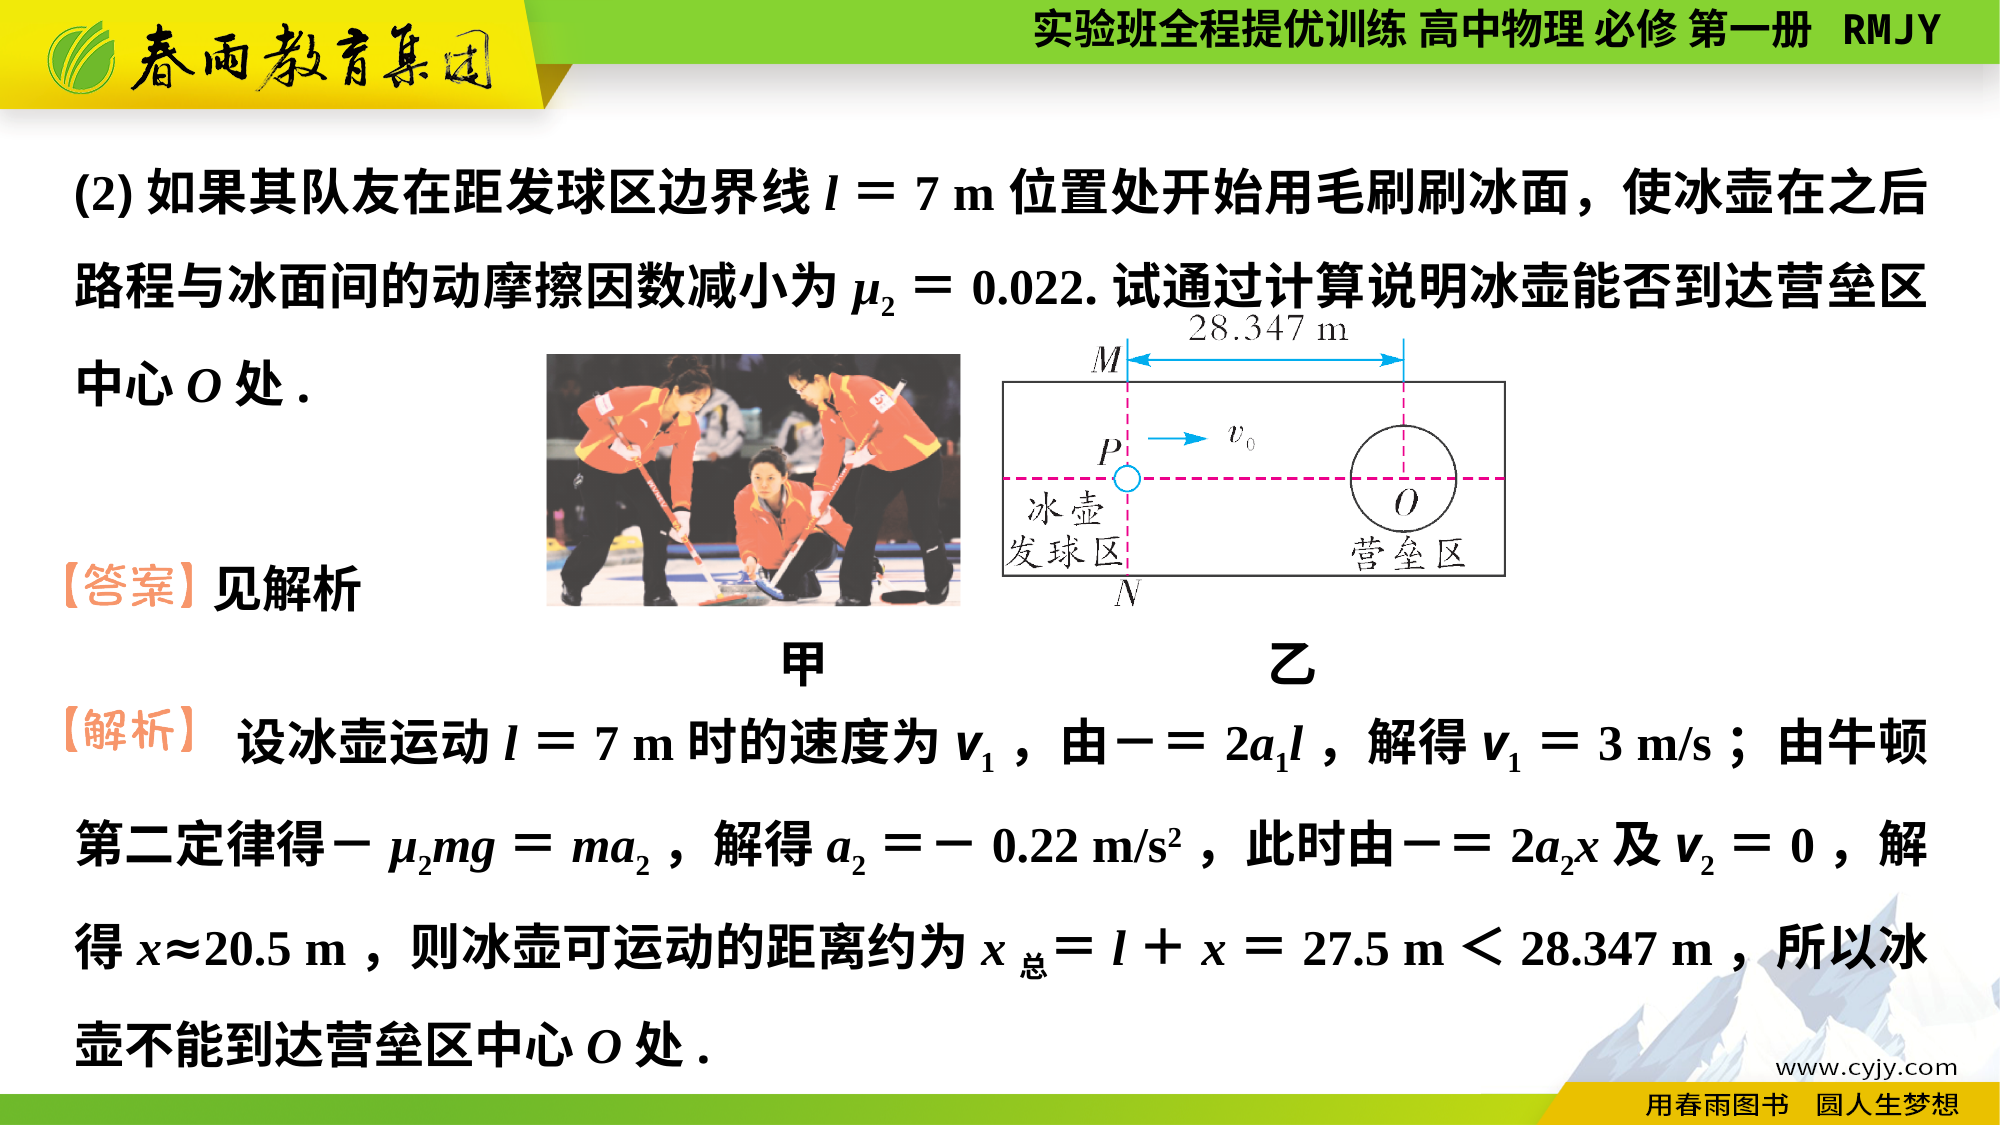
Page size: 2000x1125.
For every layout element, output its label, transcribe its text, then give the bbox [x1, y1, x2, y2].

list (2)如果其队友在距发球区边界线l＝7 m位置处开始用毛刷刷冰面，使冰壶在之后路程与冰面间的动摩擦因数减小为μ2＝0.022.试通过计算说明冰壶能否到达营垒区中心O处. [59, 122, 1944, 411]
text_box 见解析 [197, 550, 378, 626]
picture [0, 0, 2000, 1125]
text_box 甲 乙 [764, 618, 1333, 700]
